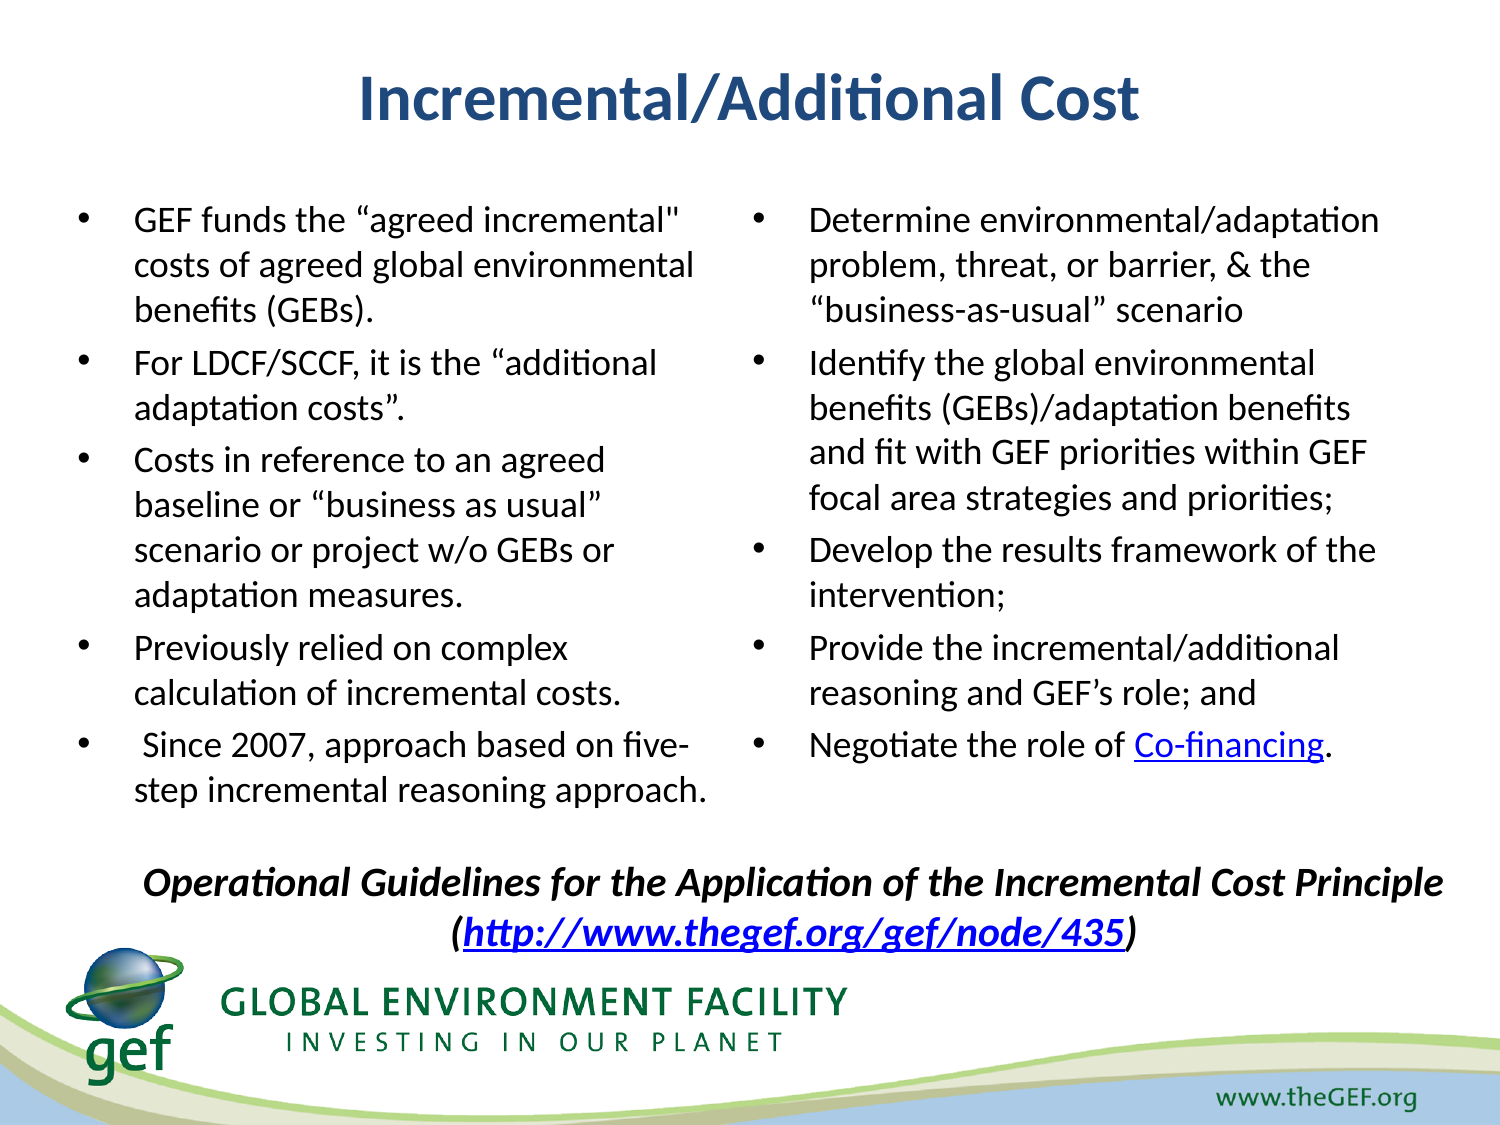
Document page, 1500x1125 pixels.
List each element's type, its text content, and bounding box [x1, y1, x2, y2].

list GEF funds the “agreed incremental" costs of agreed global environmental benefits (GEBs). For LDCF/SCCF, it is the “additional adaptation costs”. Costs in reference to an agreed baseline or “business as usual” scenario or project w/o GEBs or adaptation measures. Previously relied on complex calculation of incremental costs. Since 2007, approach based on five-step incremental reasoning approach. [62, 187, 726, 836]
text_box Operational Guidelines for the Application of the Incremental Cost Principle (http://www.thegef.org/gef/node/435) [124, 837, 1463, 963]
list Determine environmental/adaptation problem, threat, or barrier, & the “business-as-usual” scenario Identify the global environmental benefits (GEBs)/adaptation benefits and fit with GEF priorities within GEF focal area strategies and priorities; Develop the results framework of the intervention; Provide the incremental/additional reasoning and GEF’s role; and Negotiate the role of Co-financing. [737, 187, 1401, 836]
picture [0, 920, 1500, 1125]
title Incremental/Additional Cost [74, 0, 1426, 188]
